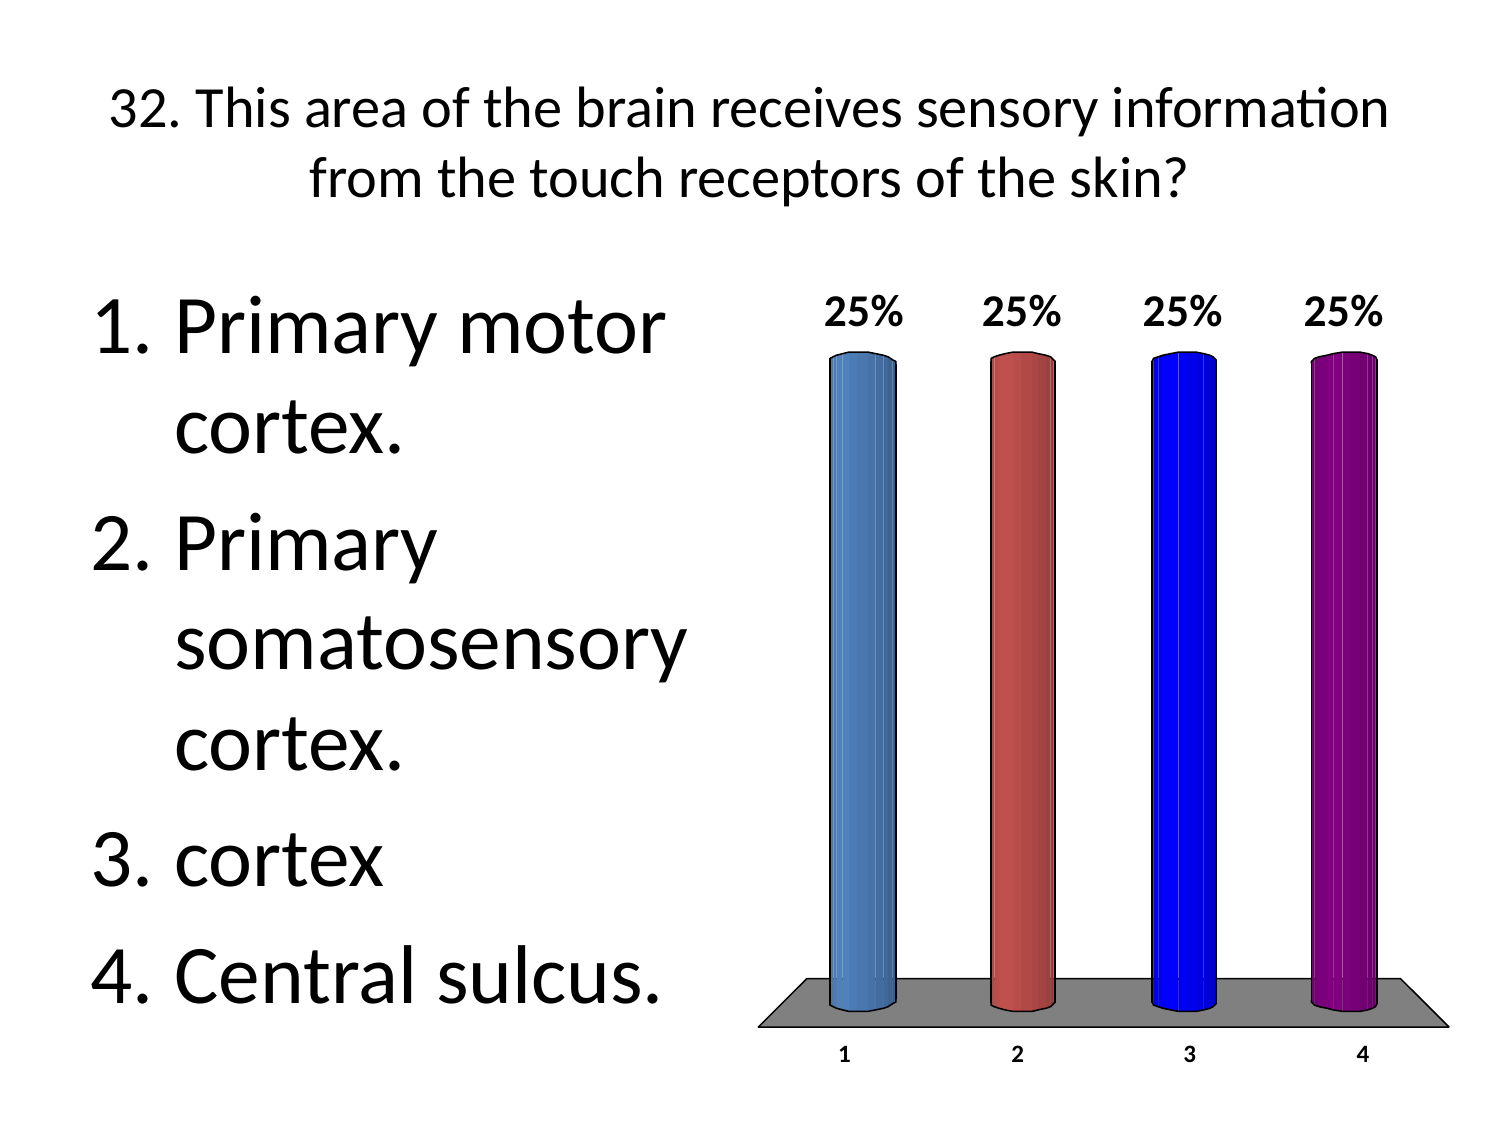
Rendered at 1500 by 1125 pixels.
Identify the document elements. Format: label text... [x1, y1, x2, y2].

title 32. This area of the brain receives sensory information from the touch receptors of the skin? [75, 45, 1425, 233]
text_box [739, 270, 1490, 1115]
list Primary motor cortex. Primary somatosensory cortex. cortex Central sulcus. [75, 262, 750, 1005]
